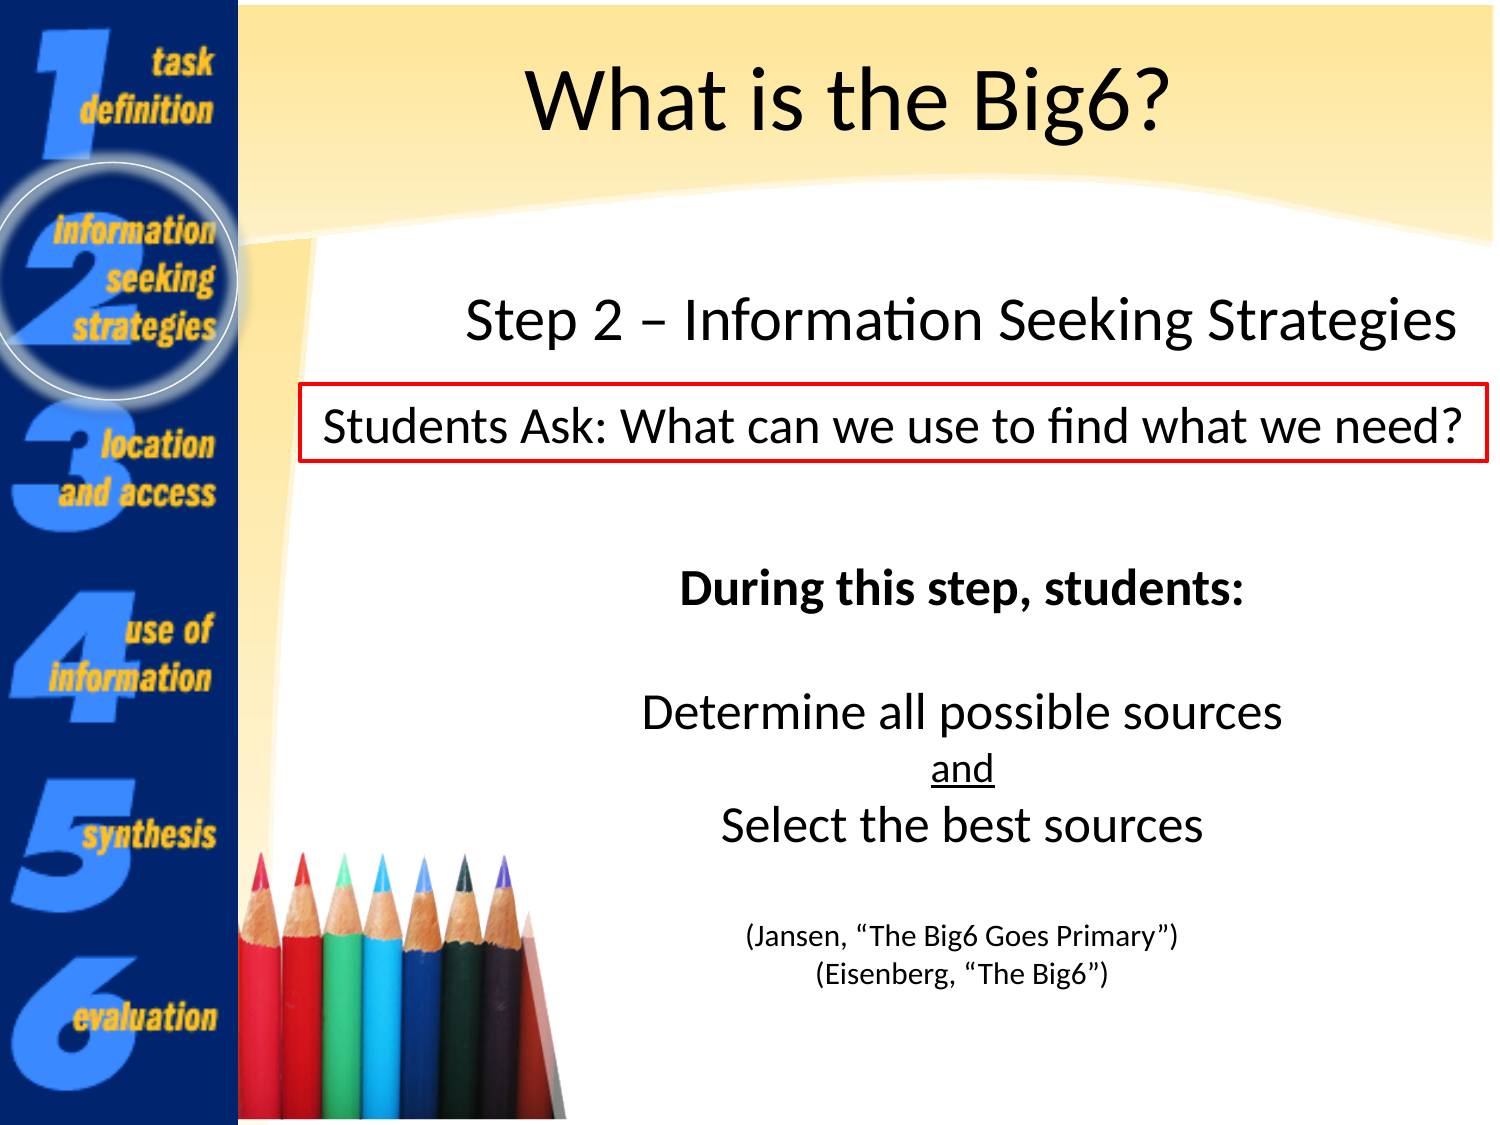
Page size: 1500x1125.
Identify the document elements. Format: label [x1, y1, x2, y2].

text_box [0, 0, 1500, 1125]
